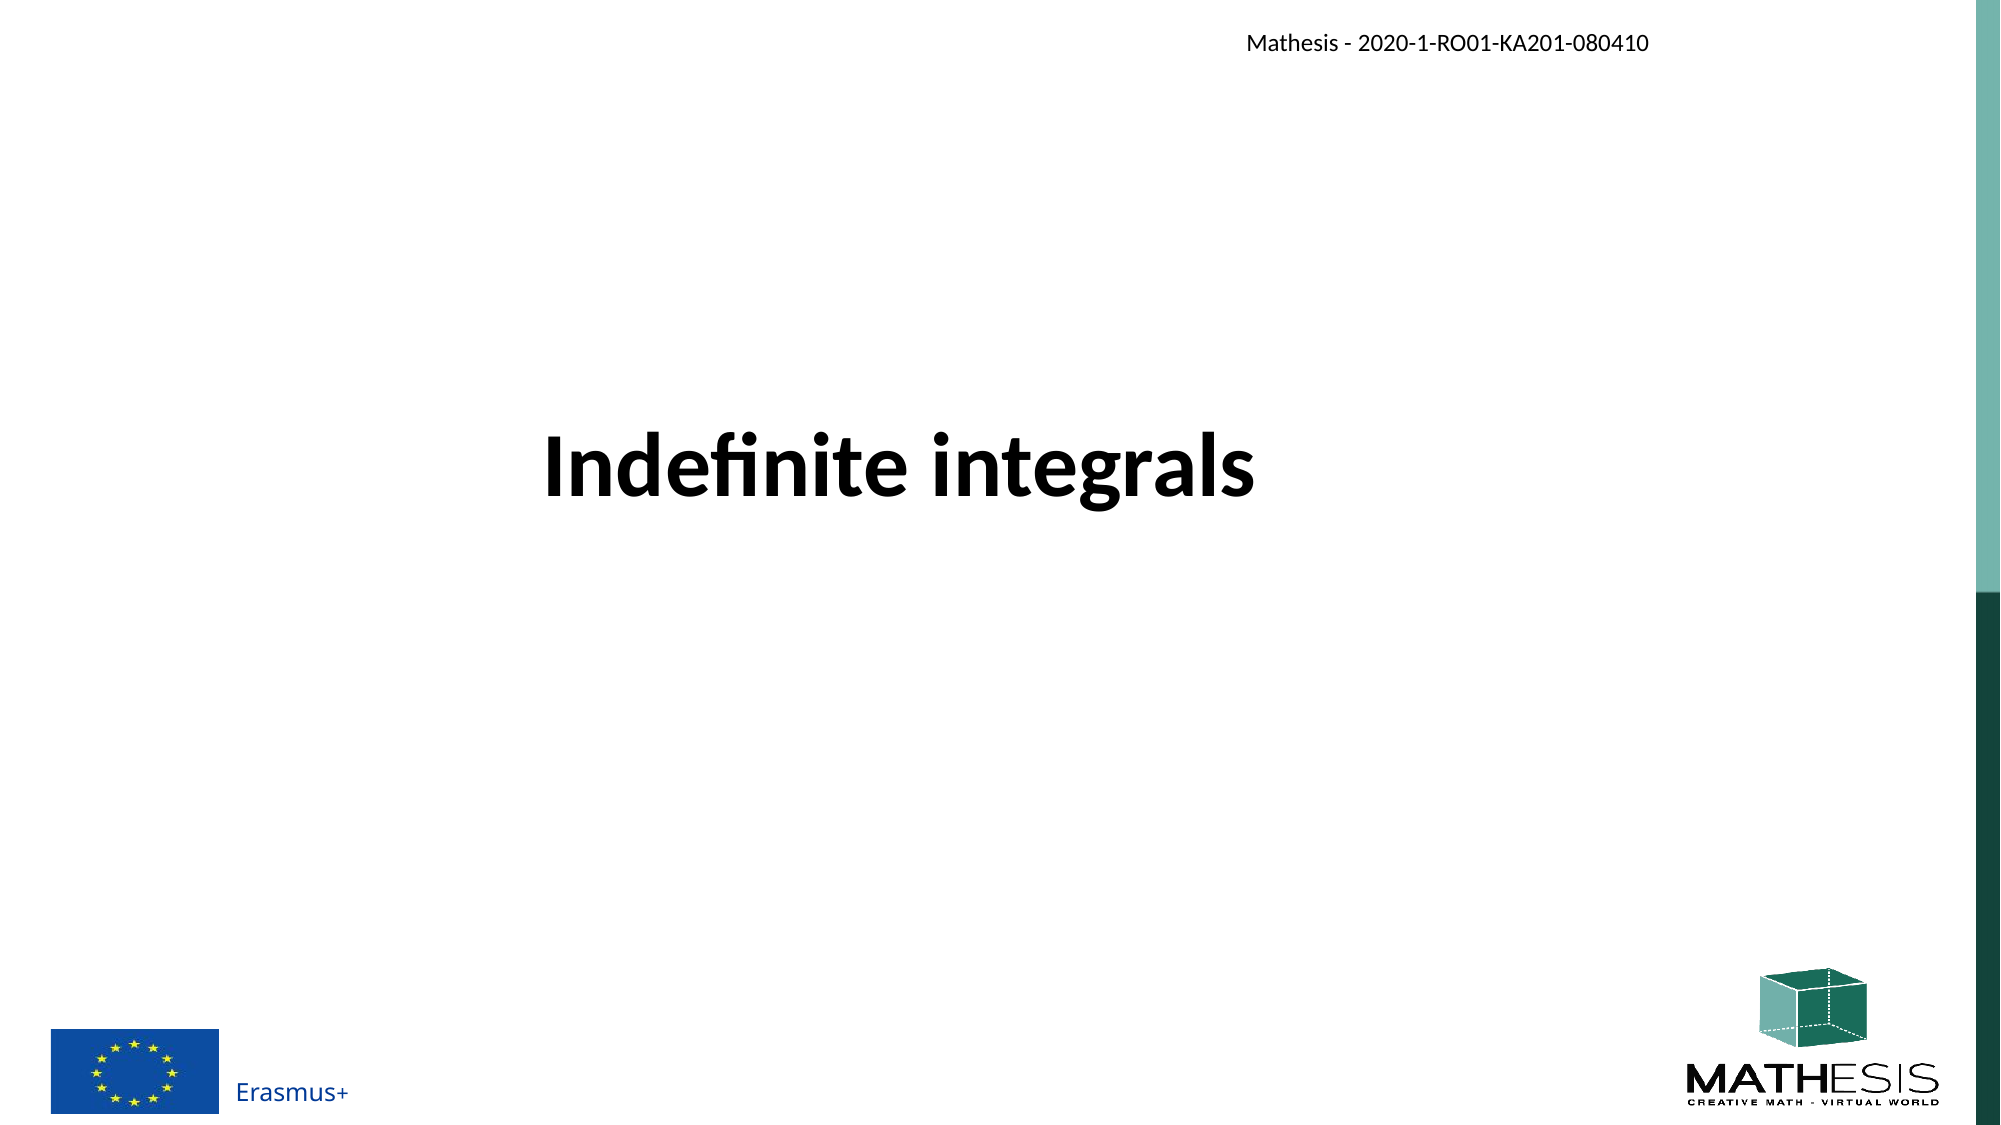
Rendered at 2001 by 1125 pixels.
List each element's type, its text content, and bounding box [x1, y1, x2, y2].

picture [1976, 0, 2000, 1125]
title Indefinite integrals [527, 397, 1484, 668]
picture [1664, 928, 1961, 1125]
picture [50, 1029, 219, 1114]
